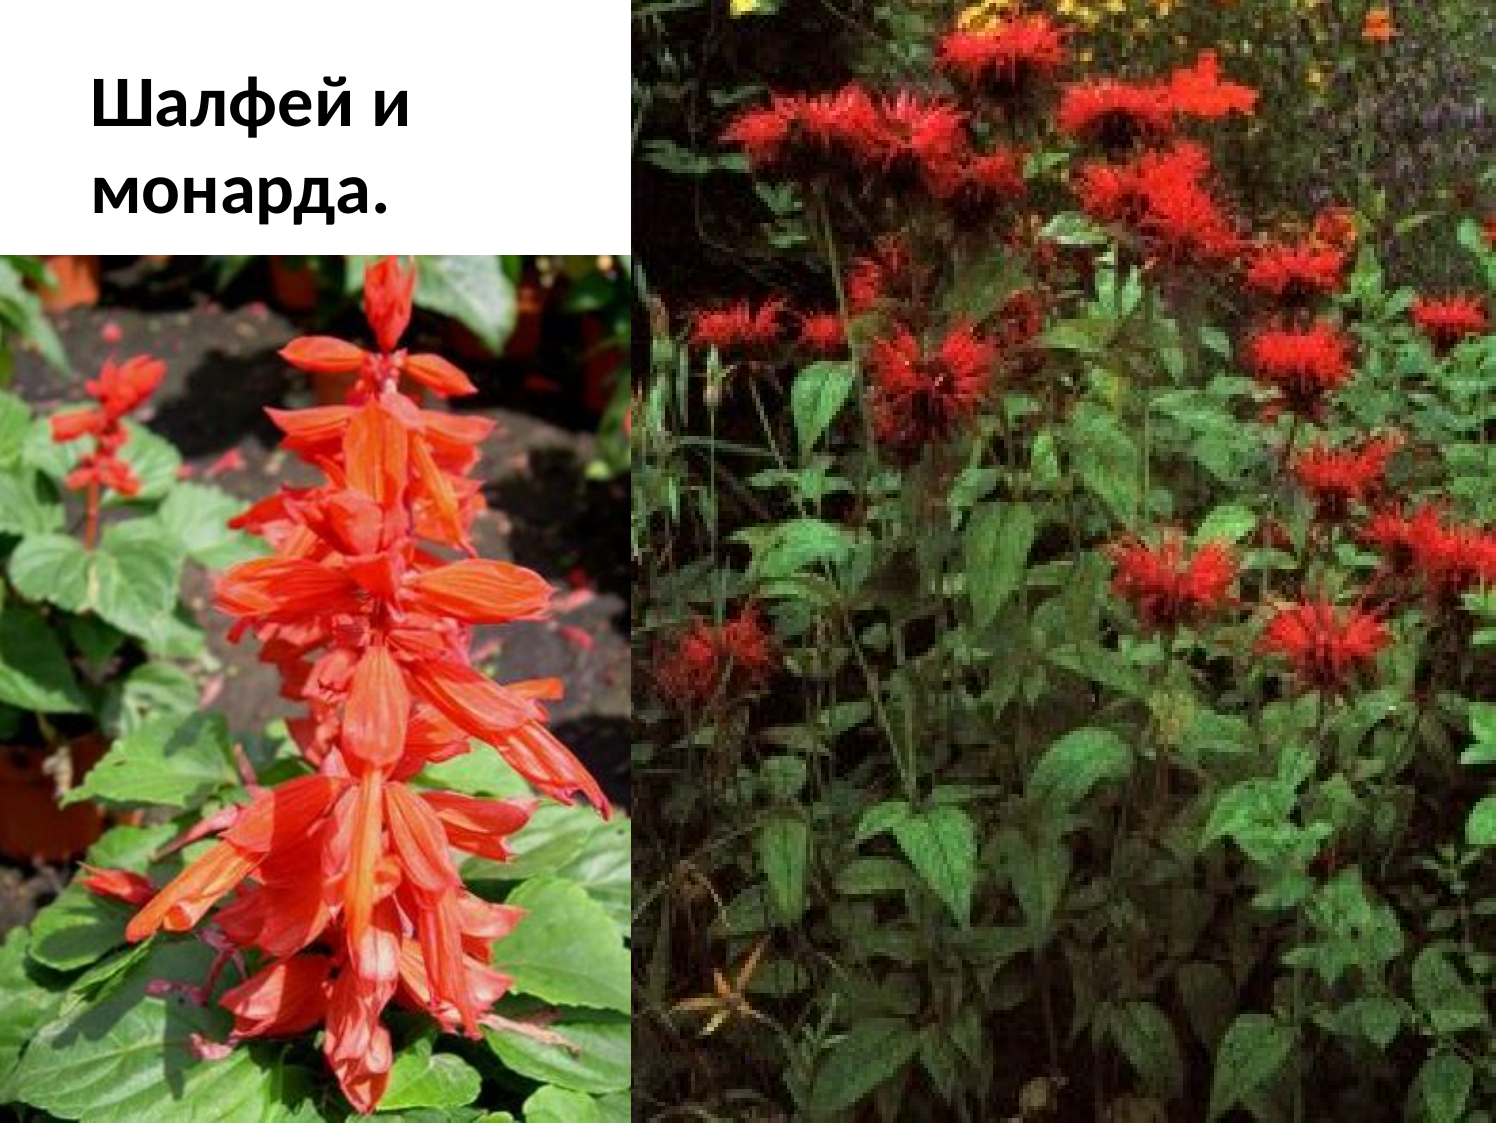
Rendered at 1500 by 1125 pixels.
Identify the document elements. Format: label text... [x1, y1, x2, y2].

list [631, 0, 1497, 1124]
title Шалфей и монарда. [74, 44, 569, 236]
picture [0, 255, 631, 1124]
